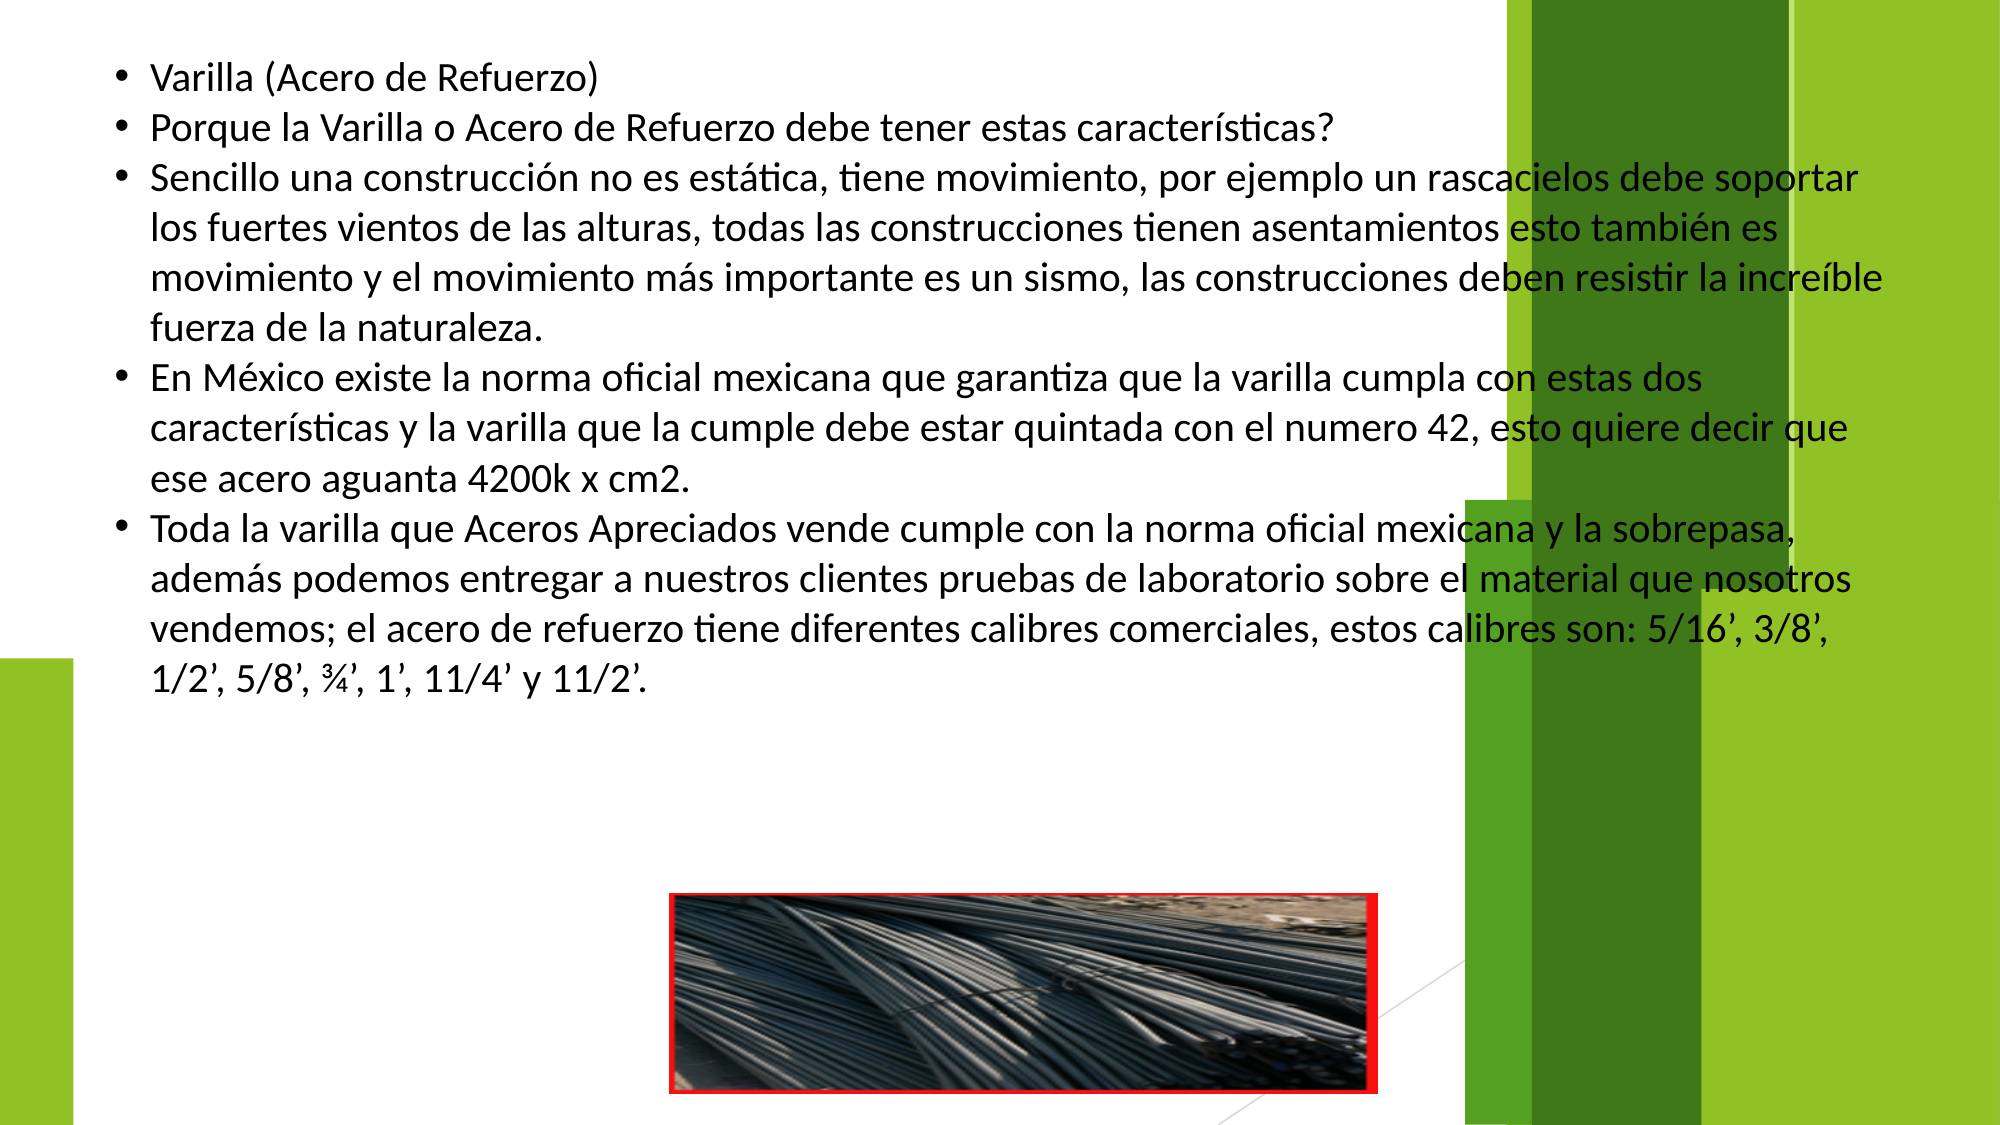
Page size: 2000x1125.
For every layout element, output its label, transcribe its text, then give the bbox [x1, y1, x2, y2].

text_box Varilla (Acero de Refuerzo) Porque la Varilla o Acero de Refuerzo debe tener estas características? Sencillo una construcción no es estática, tiene movimiento, por ejemplo un rascacielos debe soportar los fuertes vientos de las alturas, todas las construcciones tienen asentamientos esto también es movimiento y el movimiento más importante es un sismo, las construcciones deben resistir la increíble fuerza de la naturaleza. En México existe la norma oficial mexicana que garantiza que la varilla cumpla con estas dos características y la varilla que la cumple debe estar quintada con el numero 42, esto quiere decir que ese acero aguanta 4200k x cm2. Toda la varilla que Aceros Apreciados vende cumple con la norma oficial mexicana y la sobrepasa, además podemos entregar a nuestros clientes pruebas de laboratorio sobre el material que nosotros vendemos; el acero de refuerzo tiene diferentes calibres comerciales, estos calibres son: 5/16’, 3/8’, 1/2’, 5/8’, ¾’, 1’, 11/4’ y 11/2’. [99, 42, 1900, 1083]
picture [668, 893, 1378, 1095]
